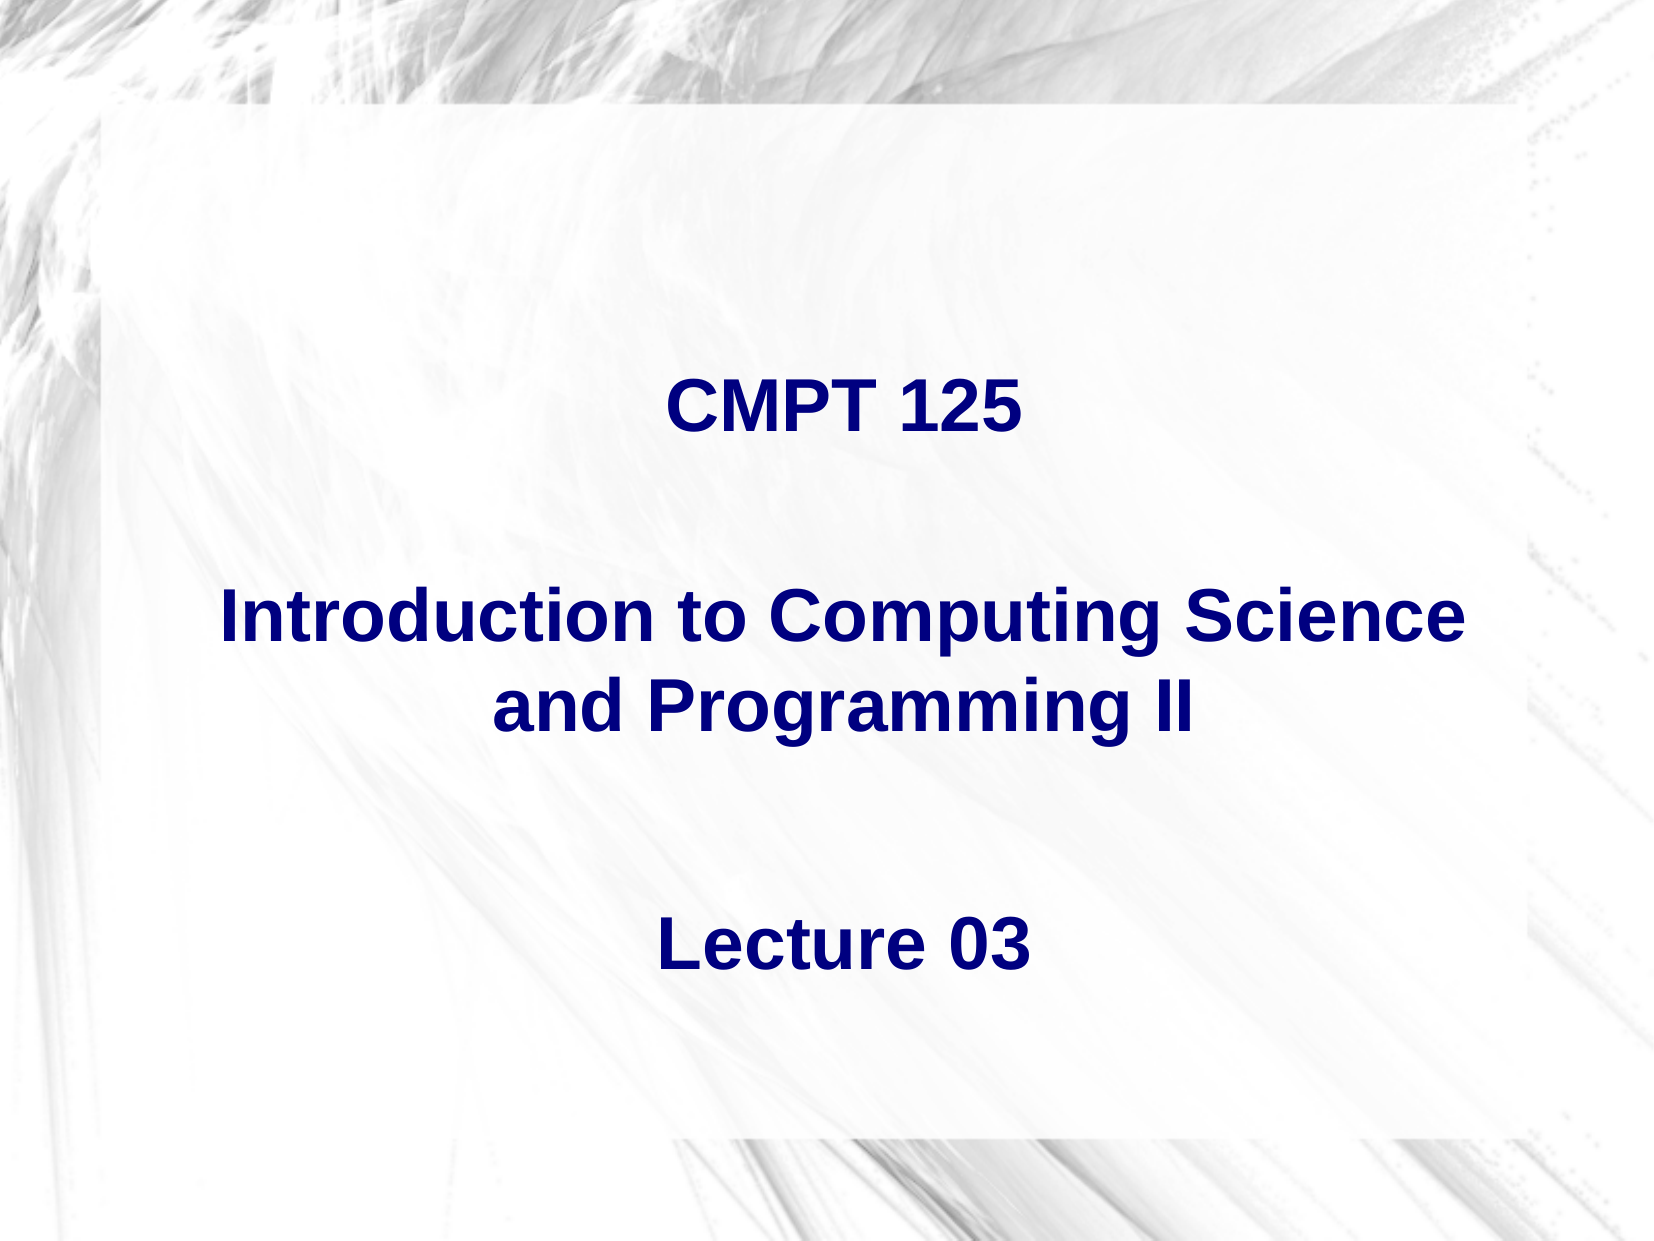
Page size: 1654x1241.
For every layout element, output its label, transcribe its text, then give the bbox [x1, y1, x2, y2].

picture [0, 0, 1654, 1241]
list CMPT 125 Introduction to Computing Science and Programming II Lecture 03 [118, 237, 1571, 1224]
